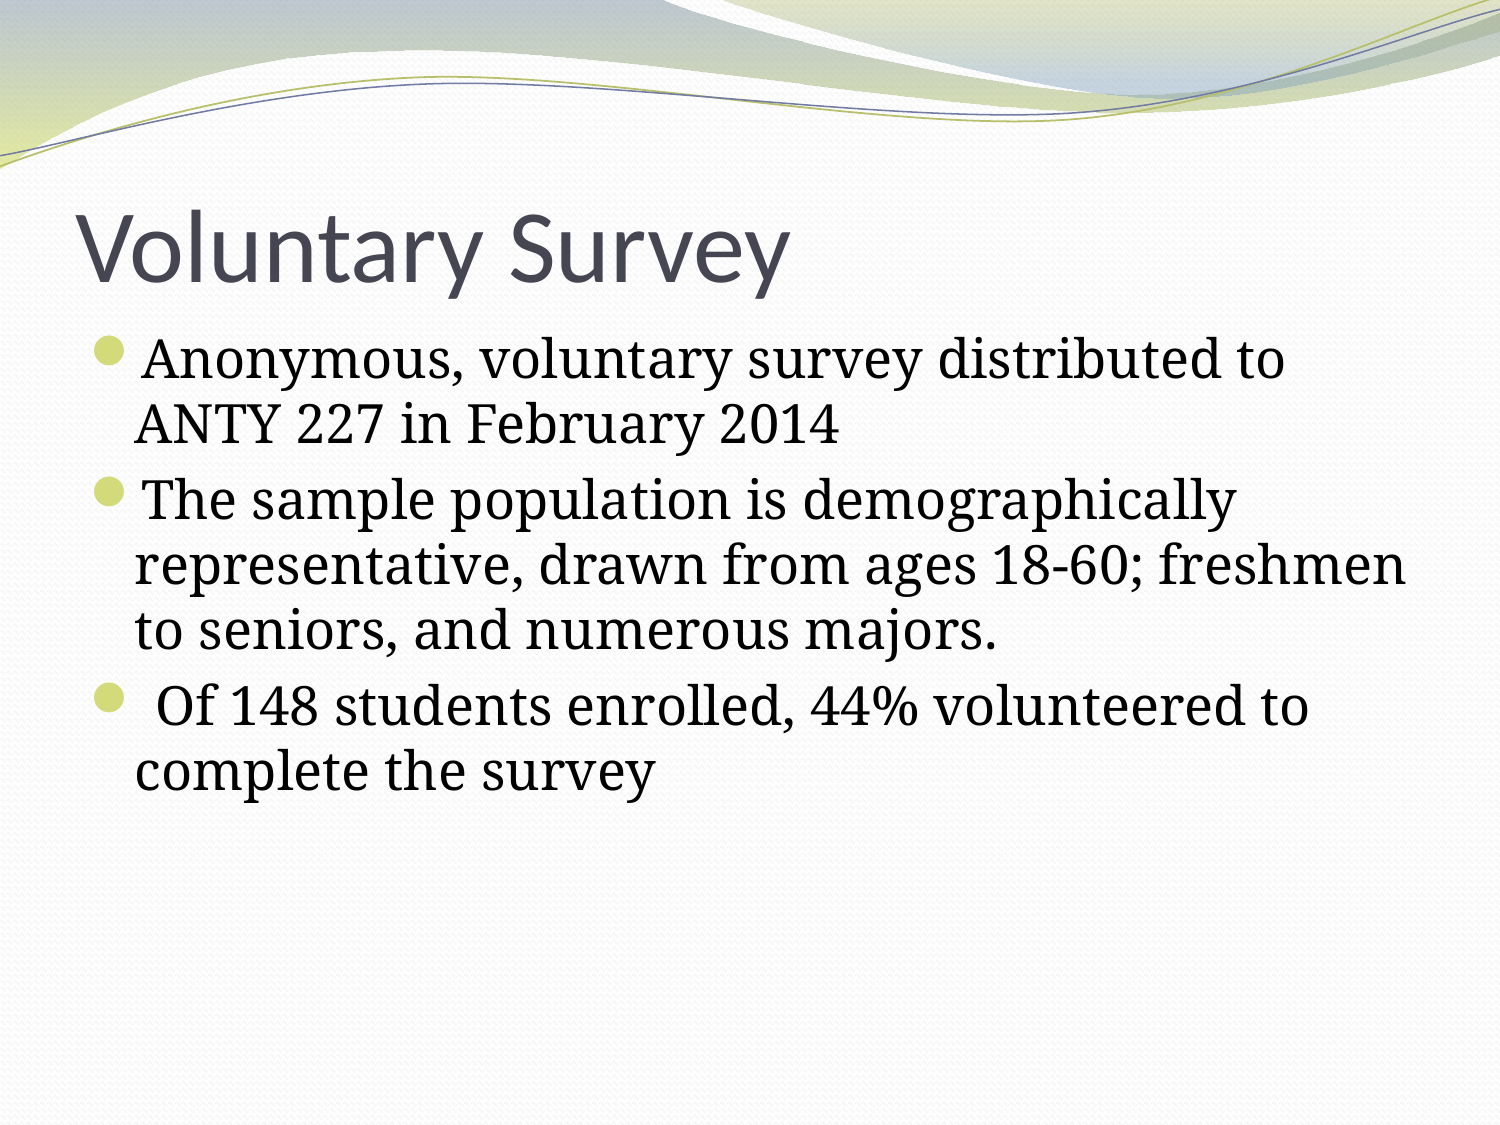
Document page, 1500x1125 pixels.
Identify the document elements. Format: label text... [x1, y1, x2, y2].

title Voluntary Survey [75, 115, 1425, 303]
list Anonymous, voluntary survey distributed to ANTY 227 in February 2014 The sample population is demographically representative, drawn from ages 18-60; freshmen to seniors, and numerous majors. Of 148 students enrolled, 44% volunteered to complete the survey [75, 317, 1425, 1038]
